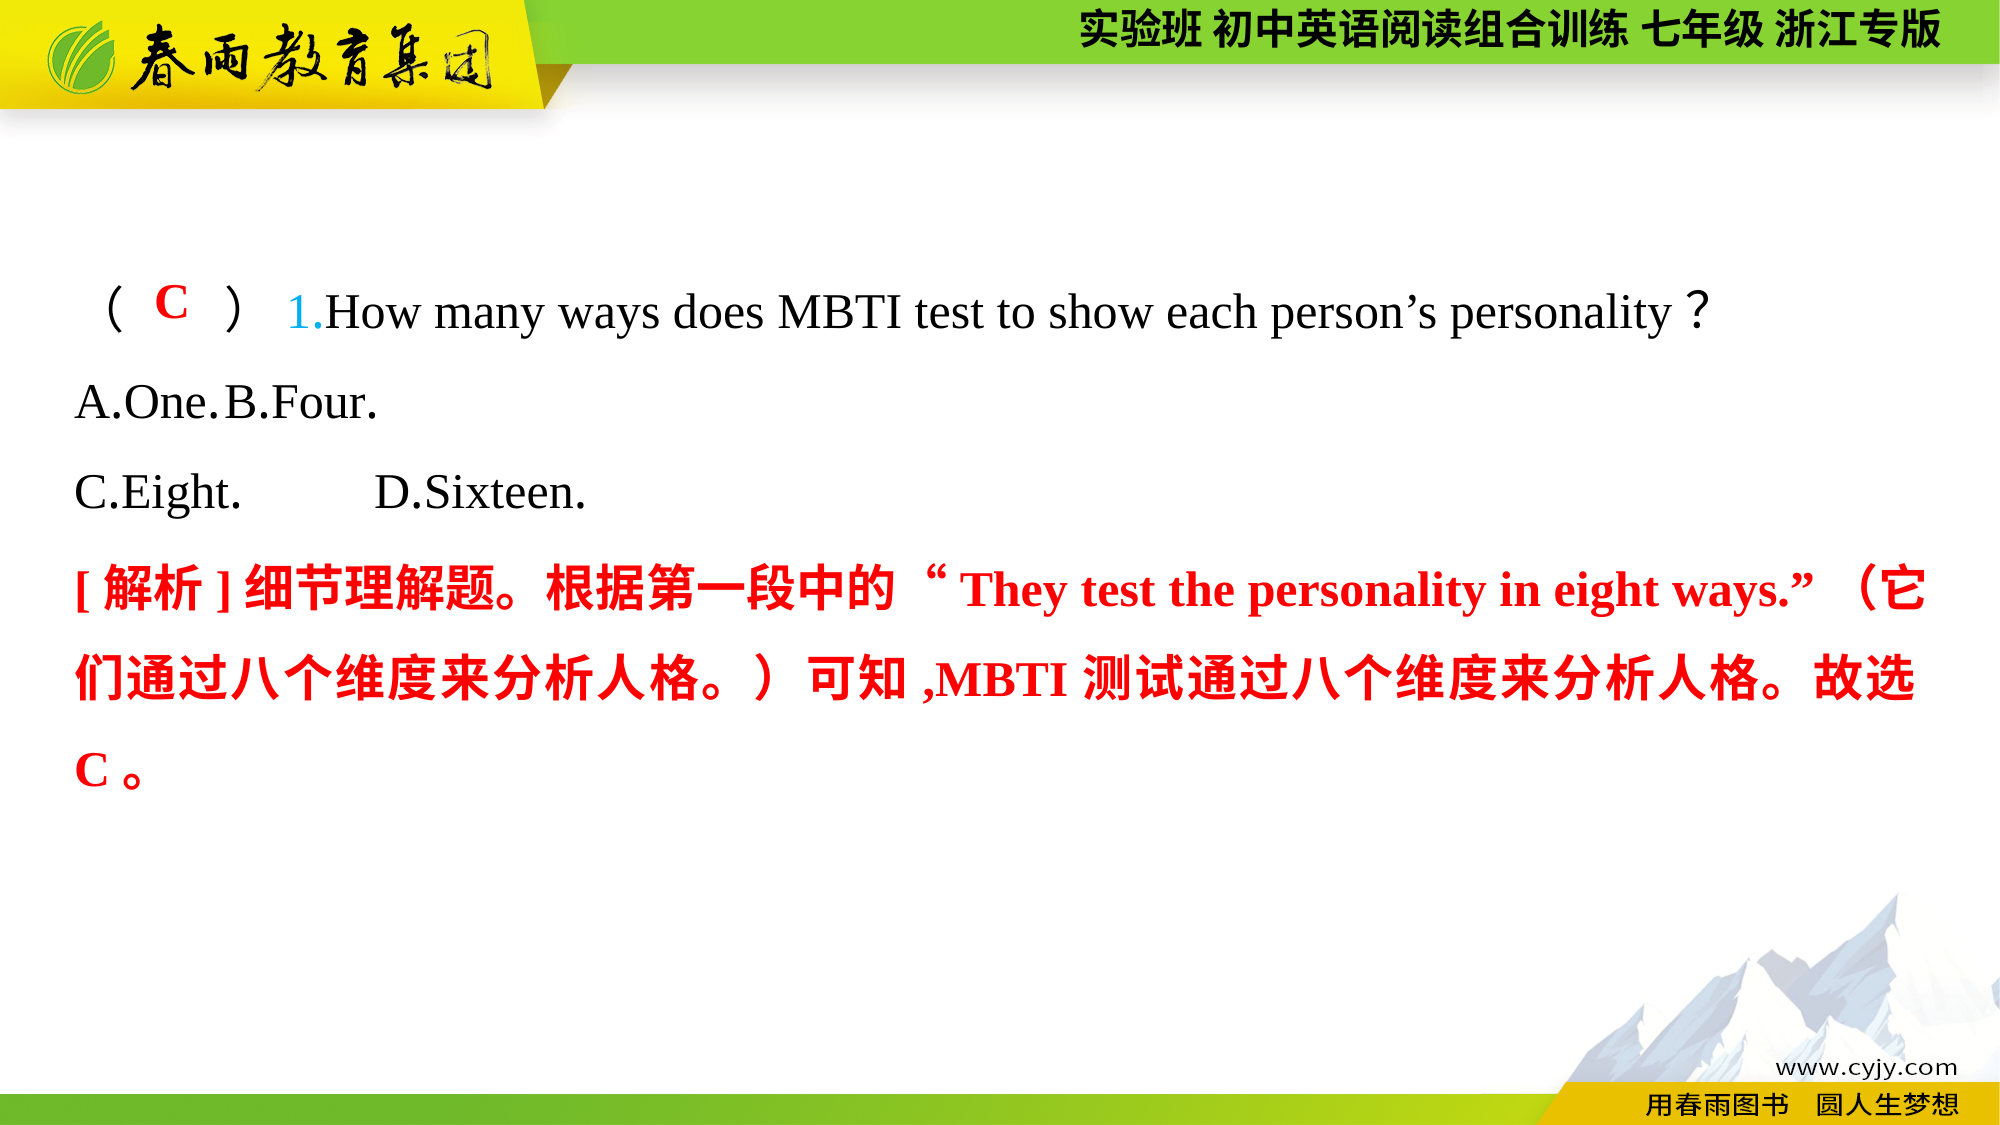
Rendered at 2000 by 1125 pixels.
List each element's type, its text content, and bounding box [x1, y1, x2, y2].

picture [0, 0, 2000, 1125]
text_box C [139, 260, 206, 336]
list （ ）1.How many ways does MBTI test to show each person’s personality？ A.One. B.Four. C.Eight. D.Sixteen. [59, 240, 1944, 517]
text_box [解析]细节理解题。根据第一段中的“They test the personality in eight ways.”（它们通过八个维度来分析人格。）可知,MBTI测试通过八个维度来分析人格。故选C。 [59, 518, 1944, 804]
